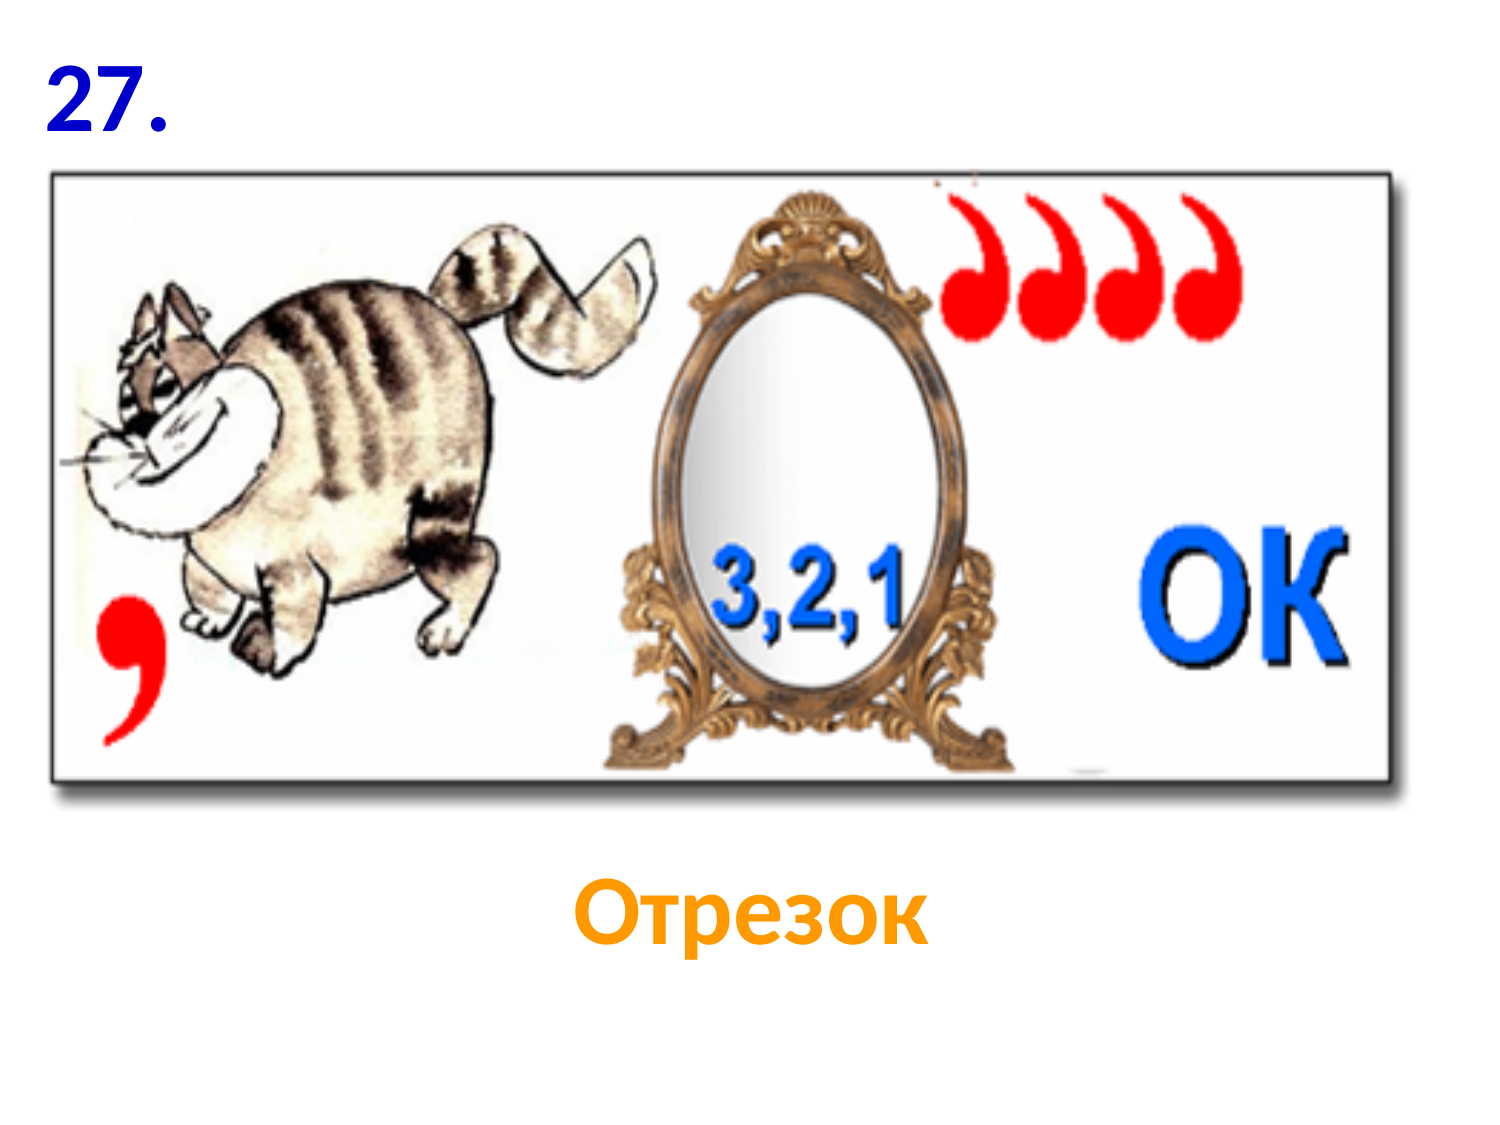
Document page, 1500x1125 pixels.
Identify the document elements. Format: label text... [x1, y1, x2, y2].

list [29, 160, 1438, 823]
title Отрезок [76, 832, 1427, 998]
text_box 27. [29, 24, 242, 160]
